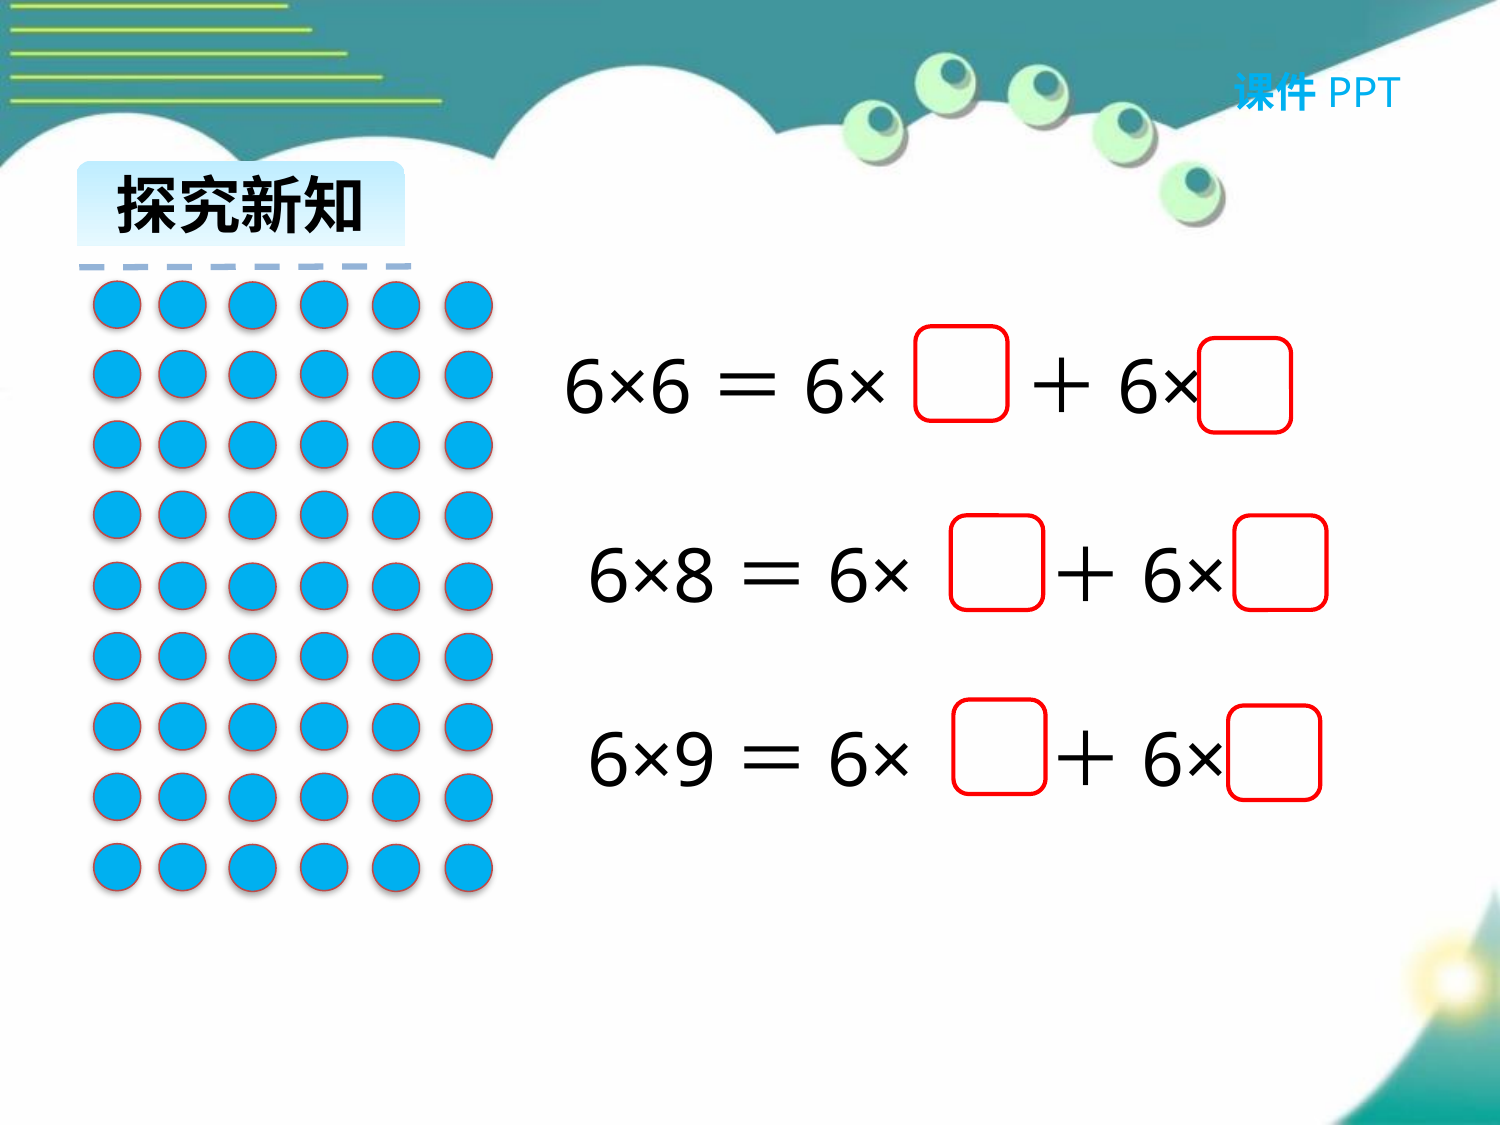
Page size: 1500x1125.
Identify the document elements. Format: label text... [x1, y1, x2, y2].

text_box [371, 773, 421, 822]
text_box [299, 280, 349, 329]
text_box [371, 421, 421, 470]
text_box [228, 281, 277, 330]
text_box [444, 350, 493, 400]
text_box [444, 703, 493, 752]
text_box [299, 772, 349, 822]
text_box [228, 350, 277, 400]
text_box [444, 773, 493, 822]
text_box [444, 281, 493, 330]
text_box [158, 420, 207, 469]
text_box [444, 843, 493, 893]
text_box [76, 160, 420, 268]
text_box [228, 491, 277, 540]
picture [0, 0, 1500, 1125]
text_box [158, 632, 207, 681]
text_box [444, 421, 493, 470]
text_box [158, 842, 207, 892]
text_box [371, 350, 421, 400]
text_box [228, 843, 277, 893]
text_box [228, 773, 277, 822]
text_box [228, 421, 277, 470]
text_box [92, 280, 142, 329]
text_box [371, 562, 421, 611]
text_box [299, 349, 349, 399]
text_box [92, 702, 142, 751]
text_box [92, 632, 142, 681]
text_box [371, 843, 421, 893]
text_box [228, 703, 277, 752]
text_box [92, 842, 142, 892]
text_box [371, 491, 421, 540]
text_box [371, 703, 421, 752]
text_box [228, 632, 277, 682]
text_box [158, 490, 207, 539]
text_box [92, 561, 142, 611]
text_box [228, 562, 277, 611]
text_box [444, 491, 493, 540]
text_box [299, 561, 349, 611]
text_box [444, 632, 493, 682]
text_box [158, 772, 207, 822]
text_box [158, 280, 207, 329]
text_box [158, 561, 207, 611]
text_box 课件PPT [1218, 58, 1418, 124]
text_box [371, 632, 421, 682]
text_box [158, 349, 207, 399]
text_box [158, 702, 207, 751]
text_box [572, 515, 1327, 626]
text_box [299, 420, 349, 469]
text_box [371, 281, 421, 330]
text_box [92, 772, 142, 822]
text_box [299, 490, 349, 539]
text_box [444, 562, 493, 611]
text_box [299, 842, 349, 892]
text_box [299, 702, 349, 751]
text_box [548, 325, 1292, 437]
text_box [572, 699, 1321, 810]
text_box [92, 490, 142, 539]
text_box [299, 632, 349, 681]
text_box [92, 349, 142, 399]
text_box [92, 420, 142, 469]
